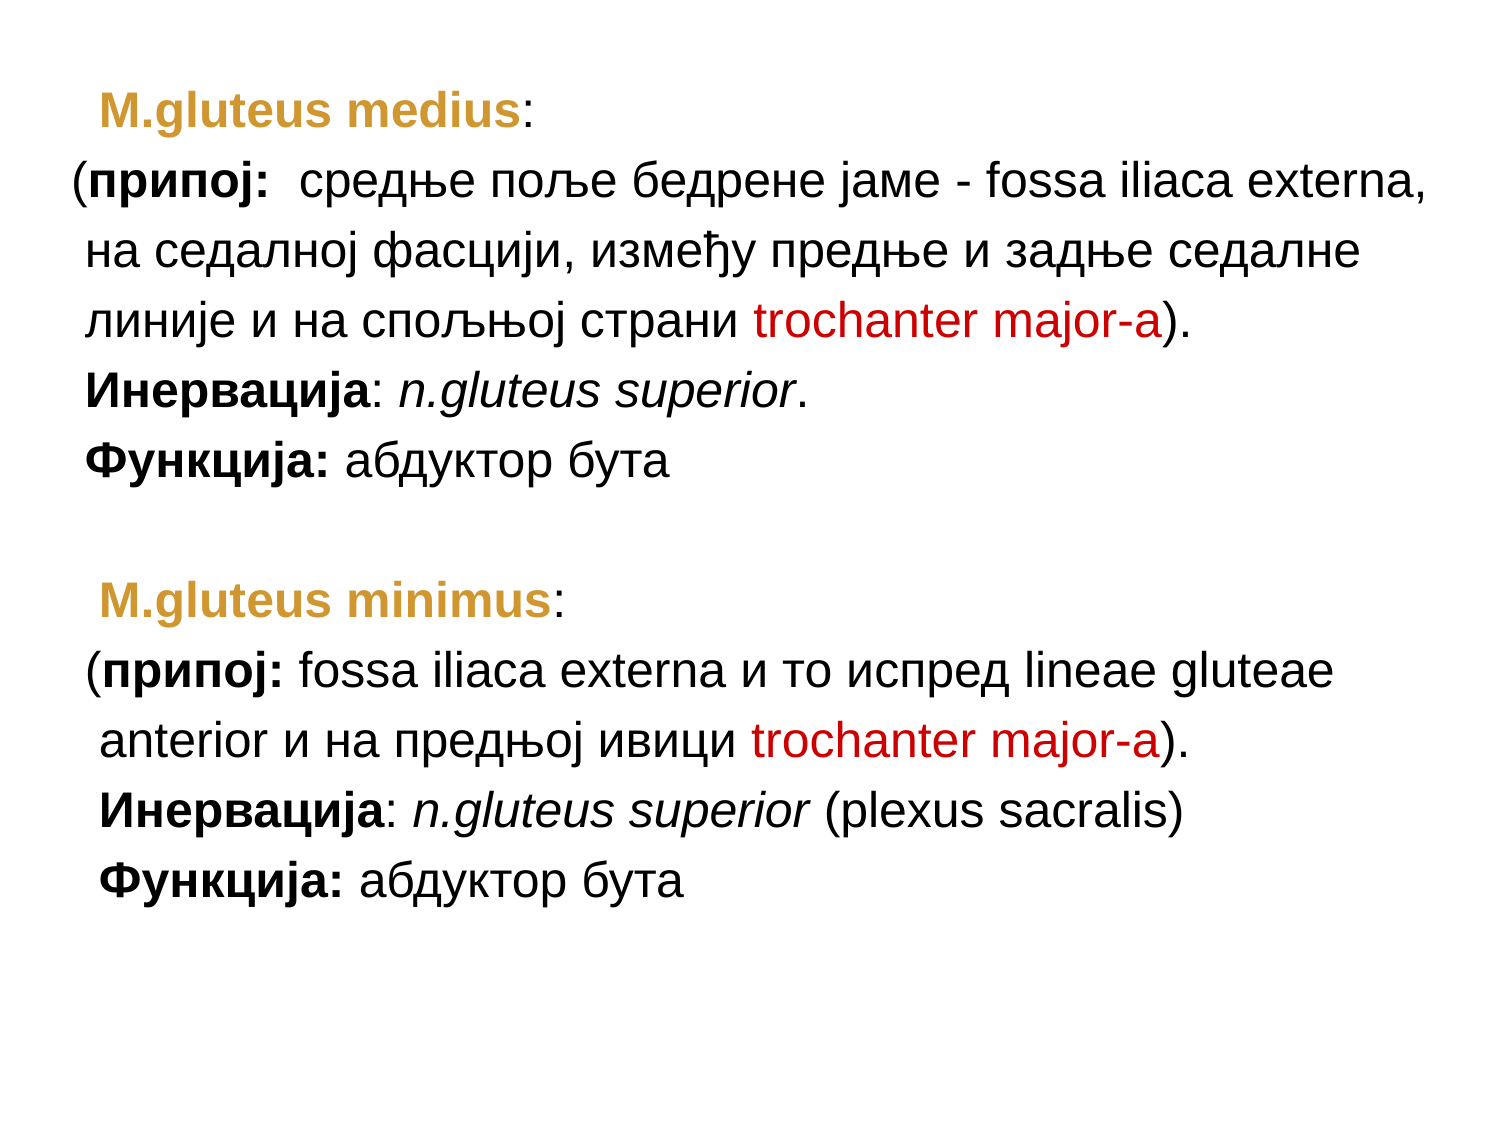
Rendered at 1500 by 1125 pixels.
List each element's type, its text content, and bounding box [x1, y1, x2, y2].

list M.gluteus medius: (припој: средње поље бедрeнe јамe - fossa iliaca externa, на седалној фaсцији, између предње и задње седалне линије и на спољњој страни trochanter major-a). Инервацијa: n.gluteus superior. Функција: абдуктор бута M.gluteus minimus: (припој: fossa iliaca externa и то испред lineae gluteae anterior и на предњој ивици trochanter major-a). Инервацијa: n.gluteus superior (plexus sacralis) Функција: абдуктор бута [0, 0, 1500, 1125]
